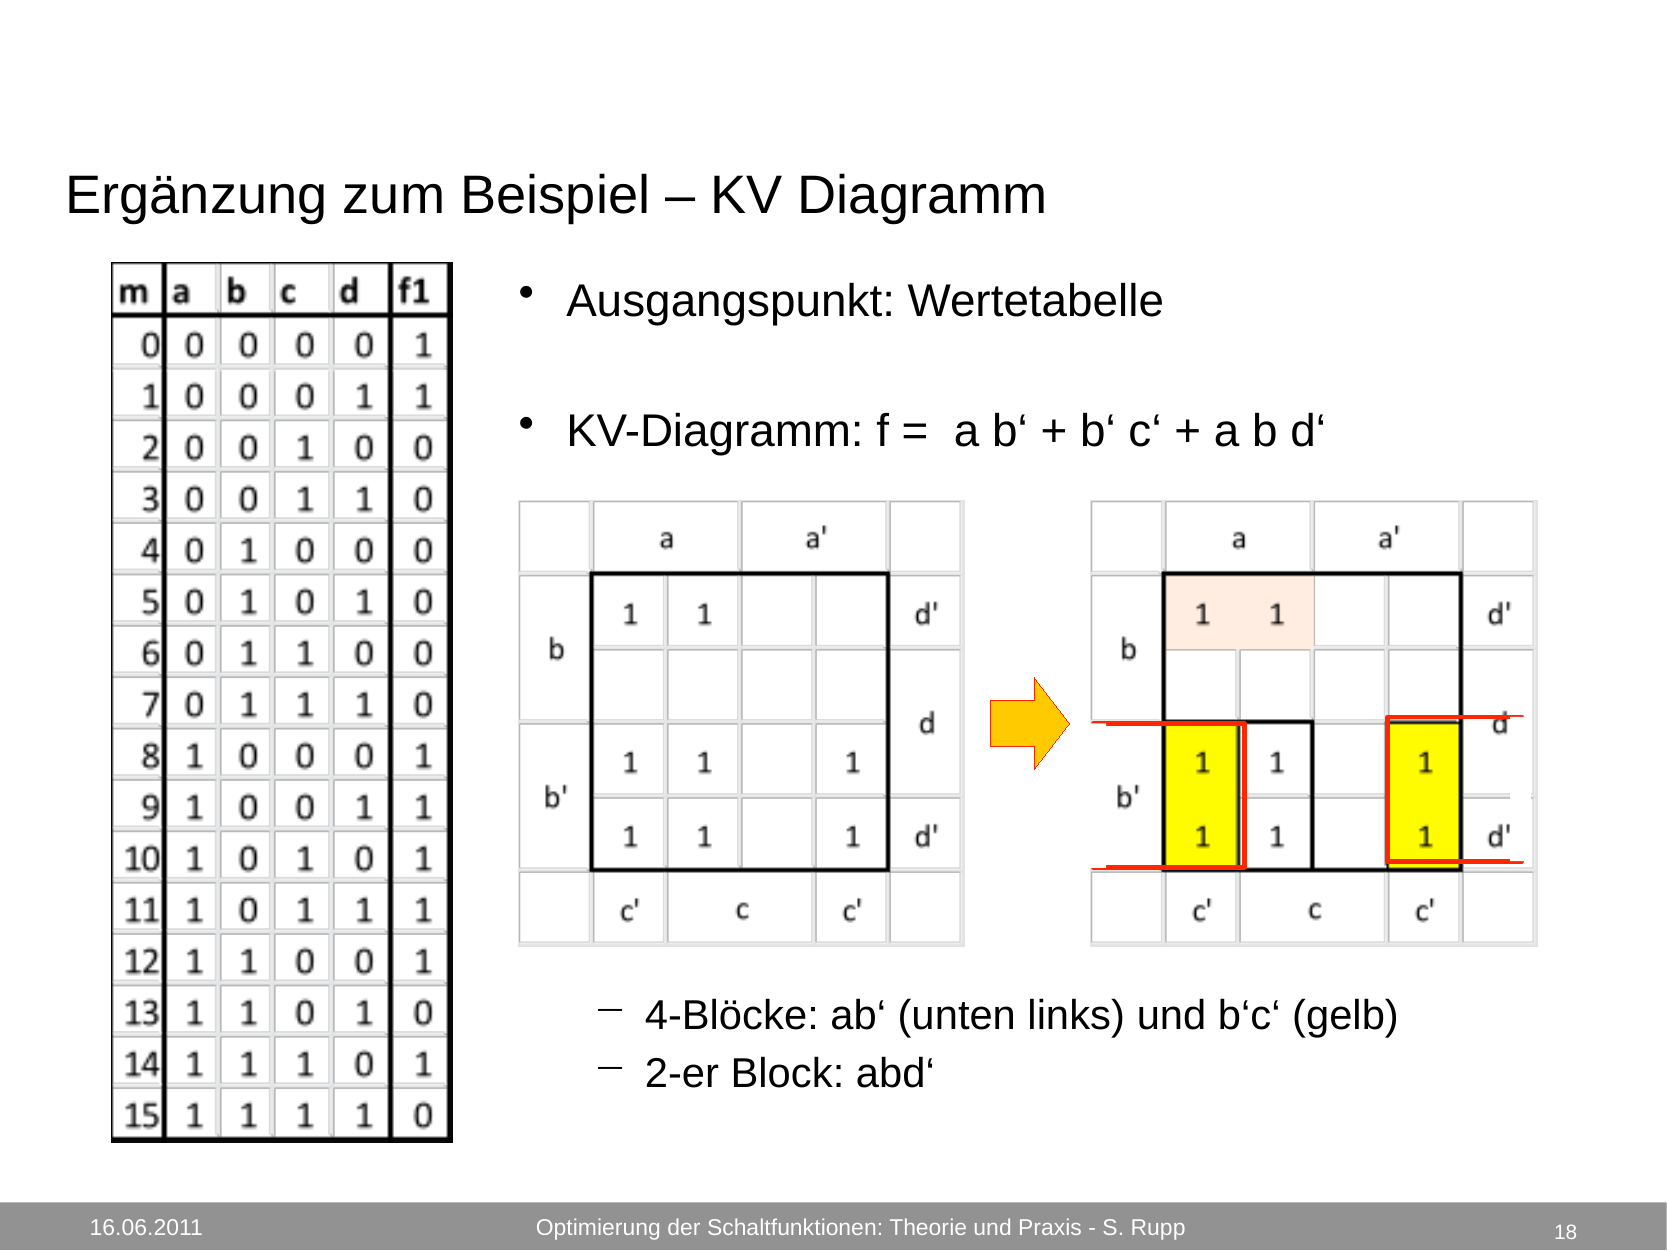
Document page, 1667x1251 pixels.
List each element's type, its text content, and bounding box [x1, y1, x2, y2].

picture [111, 262, 453, 1144]
list Ausgangspunkt: Wertetabelle KV-Diagramm: f = a b‘ + b‘ c‘ + a b d‘ 4-Blöcke: ab‘ (unten links) und b‘c‘ (gelb) 2-er Block: abd‘ [511, 263, 1582, 1144]
slide_number 18 [1542, 1211, 1584, 1250]
text_box [990, 677, 1070, 770]
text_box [1082, 499, 1538, 947]
picture [518, 499, 965, 947]
title Ergänzung zum Beispiel – KV Diagramm [58, 138, 1569, 245]
